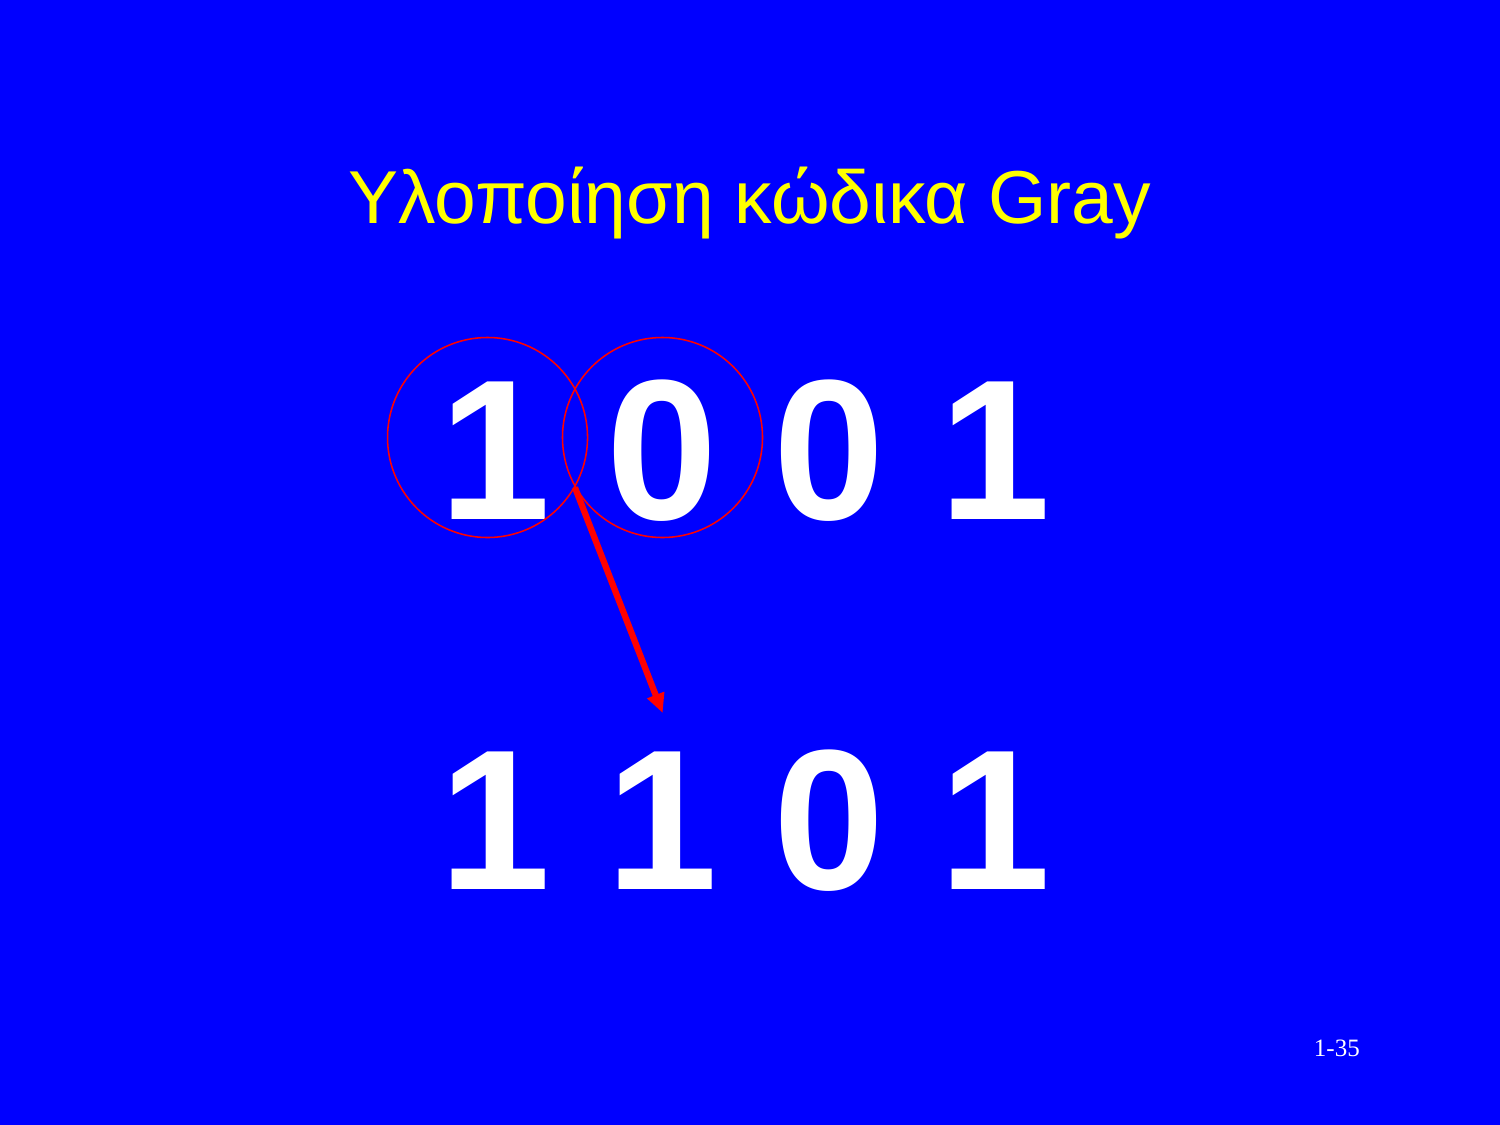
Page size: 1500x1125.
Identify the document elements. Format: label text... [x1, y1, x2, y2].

text_box 1 1 0 1 [425, 682, 1067, 937]
title Υλοποίηση κώδικα Gray [112, 99, 1388, 288]
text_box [387, 337, 763, 713]
text_box 1 0 0 1 [425, 312, 1067, 568]
